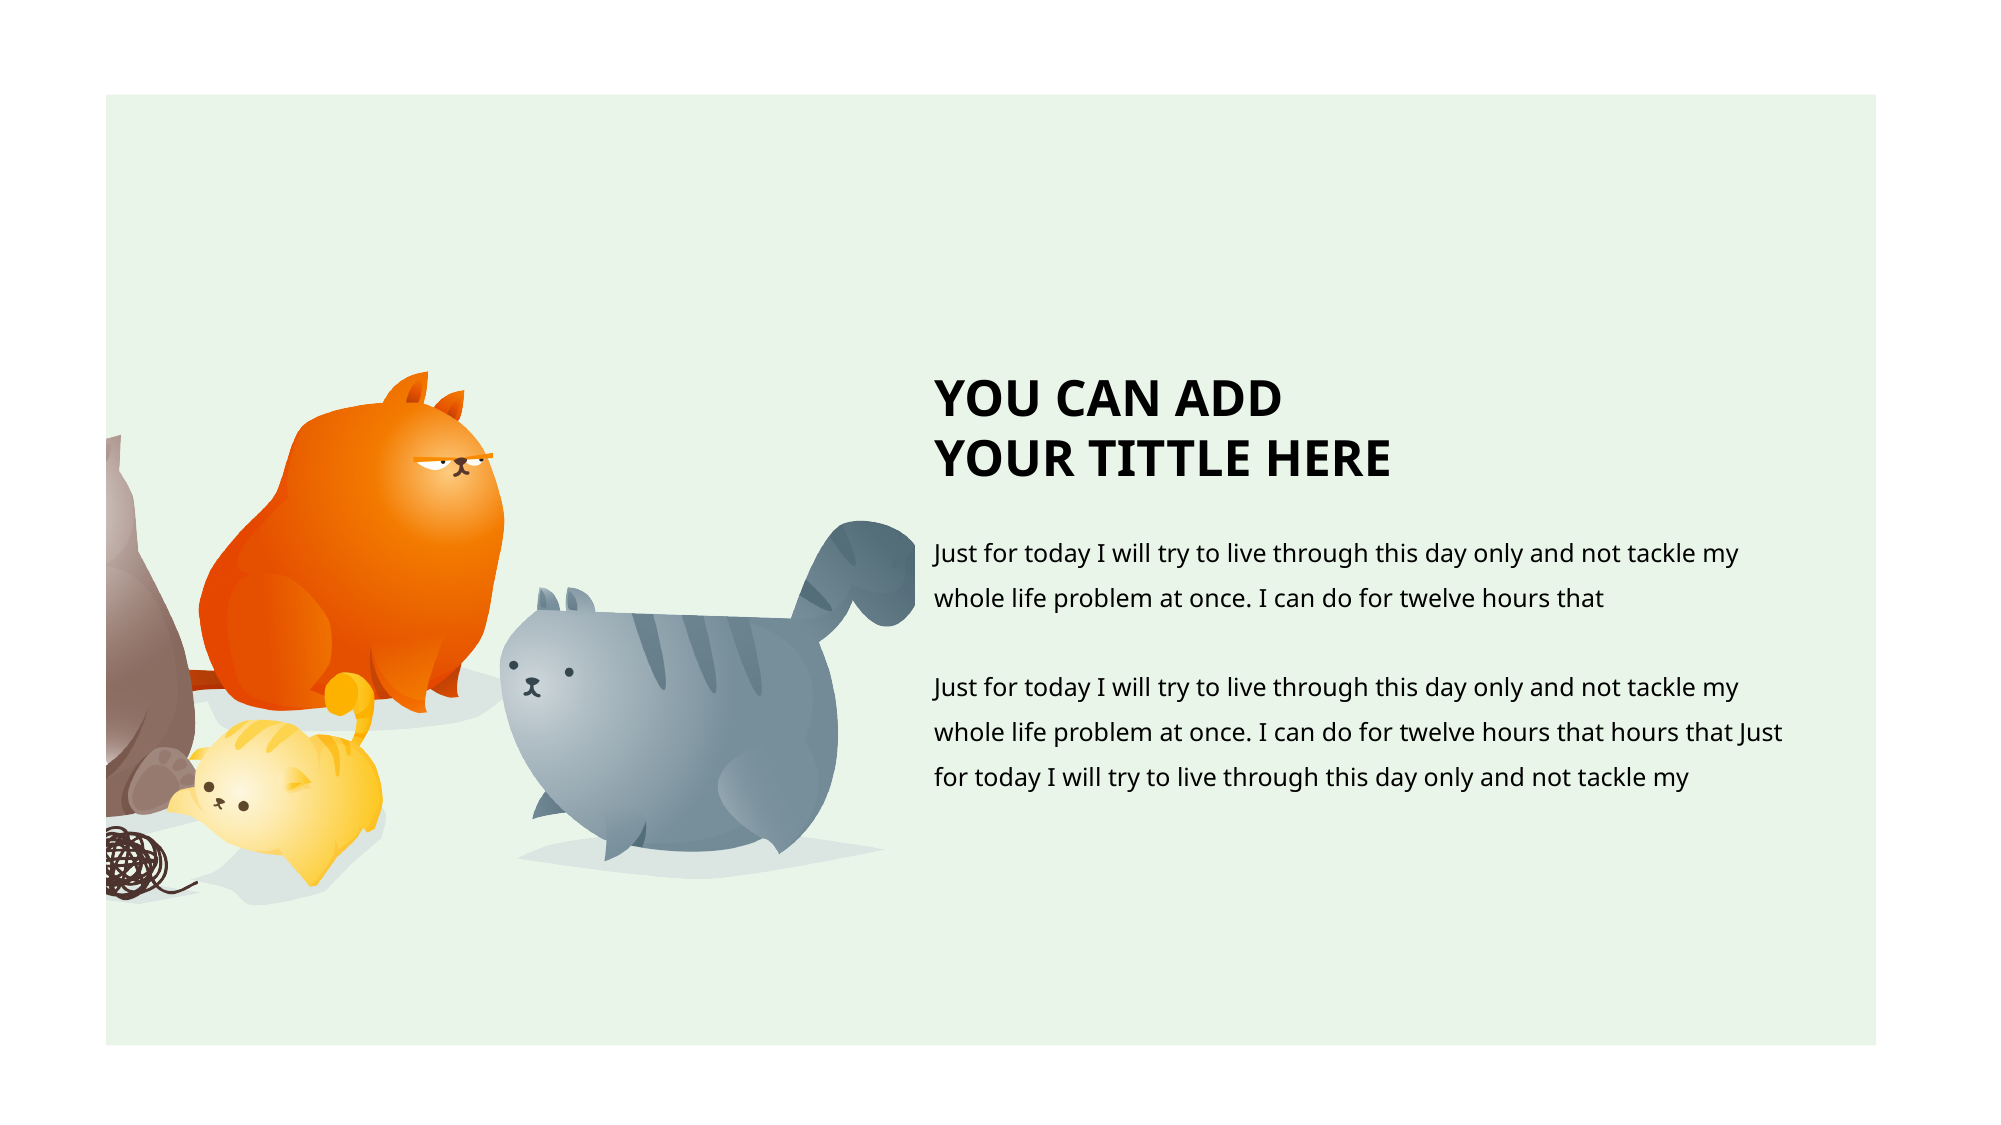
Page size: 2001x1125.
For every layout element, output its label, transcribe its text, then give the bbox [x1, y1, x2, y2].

picture [106, 326, 920, 977]
text_box Just for today I will try to live through this day only and not tackle my whole life problem at once. I can do for twelve hours that Just for today I will try to live through this day only and not tackle my whole life problem at once. I can do for twelve hours that hours that Just for today I will try to live through this day only and not tackle my [920, 484, 1819, 799]
text_box YOU CAN ADD YOUR TITTLE HERE [920, 358, 1545, 494]
text_box [105, 94, 1877, 1046]
